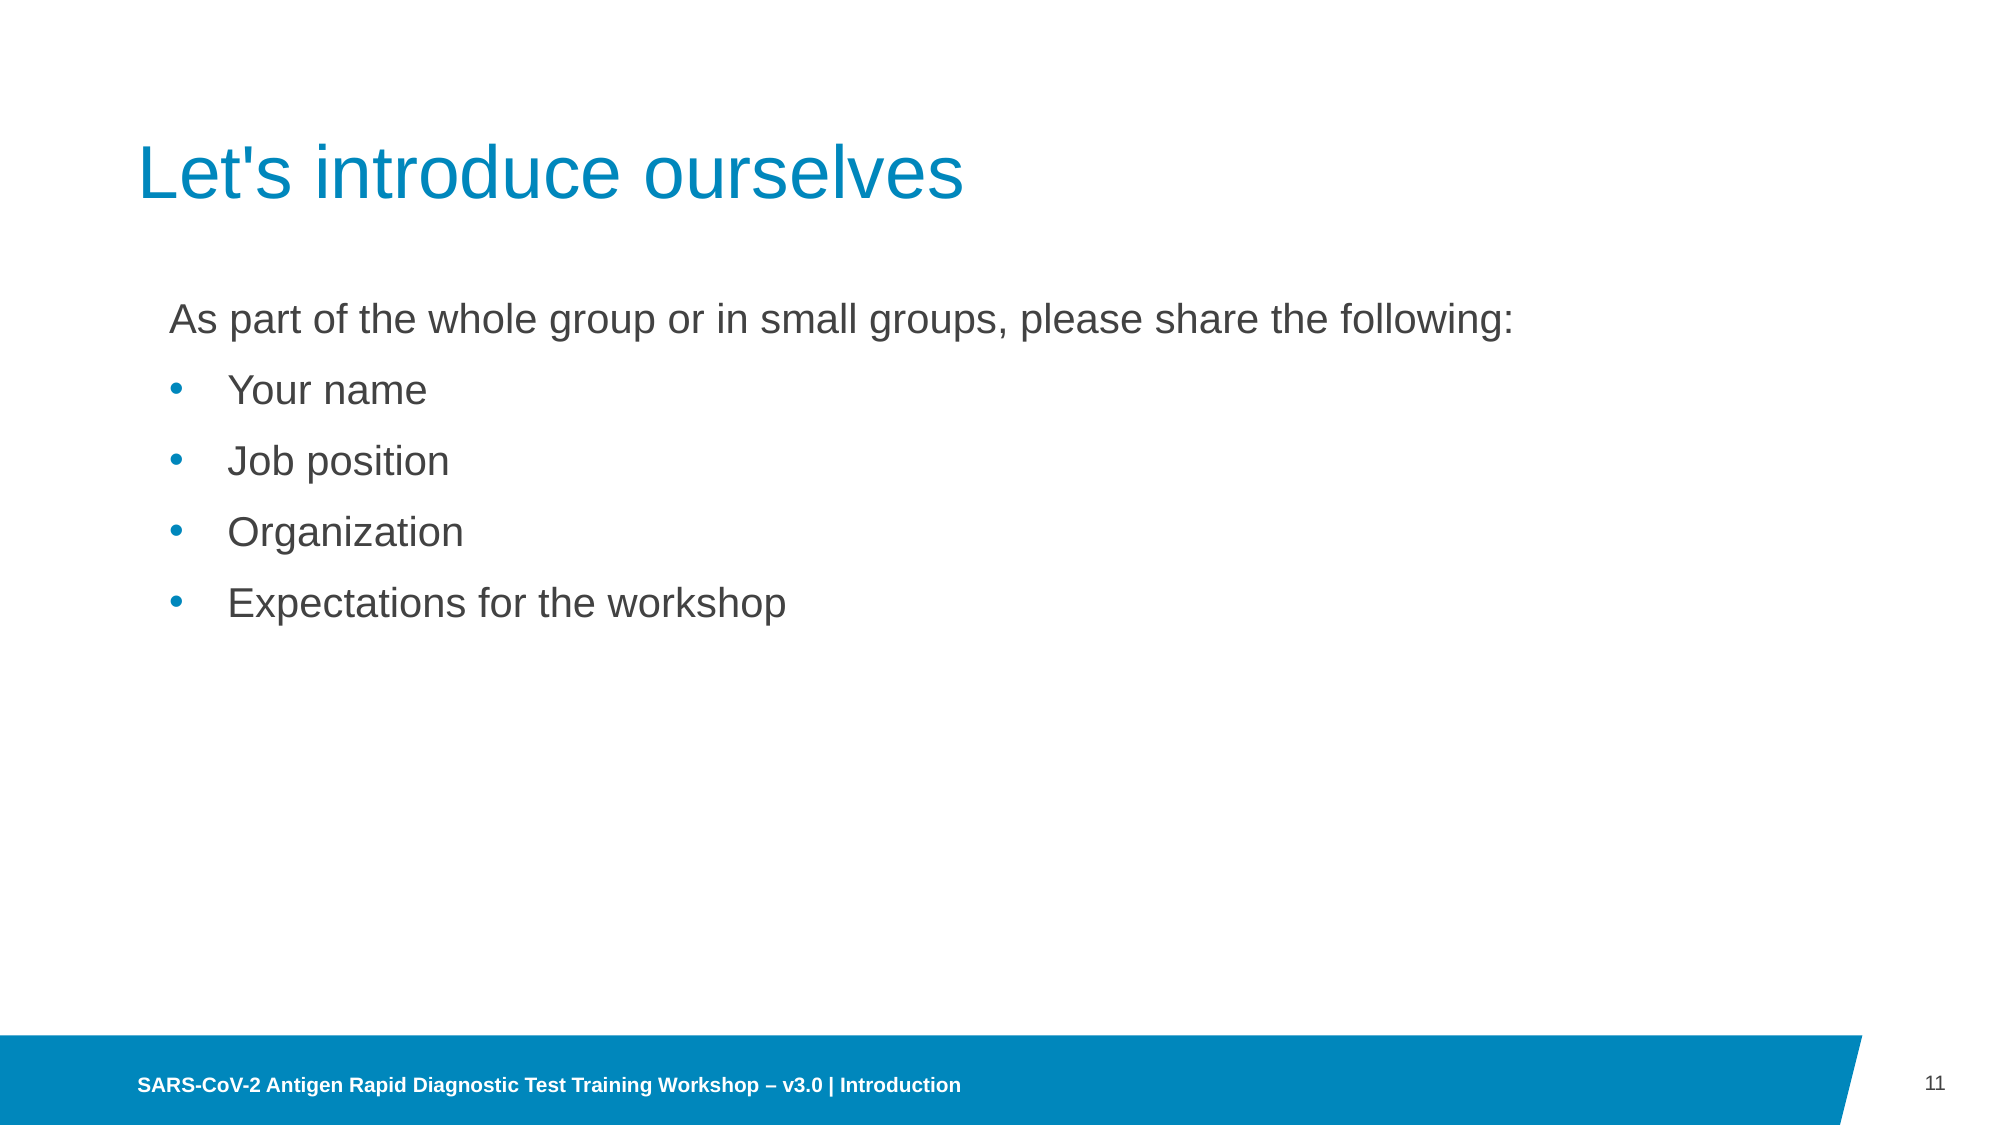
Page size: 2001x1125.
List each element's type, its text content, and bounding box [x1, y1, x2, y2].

title Let's introduce ourselves [137, 59, 1863, 215]
list As part of the whole group or in small groups, please share the following: Your name Job position Organization Expectations for the workshop [137, 284, 1863, 1014]
slide_number 11 [1862, 1035, 1947, 1125]
footer SARS-CoV-2 Antigen Rapid Diagnostic Test Training Workshop – v3.0 | Introduction [137, 1042, 1338, 1125]
